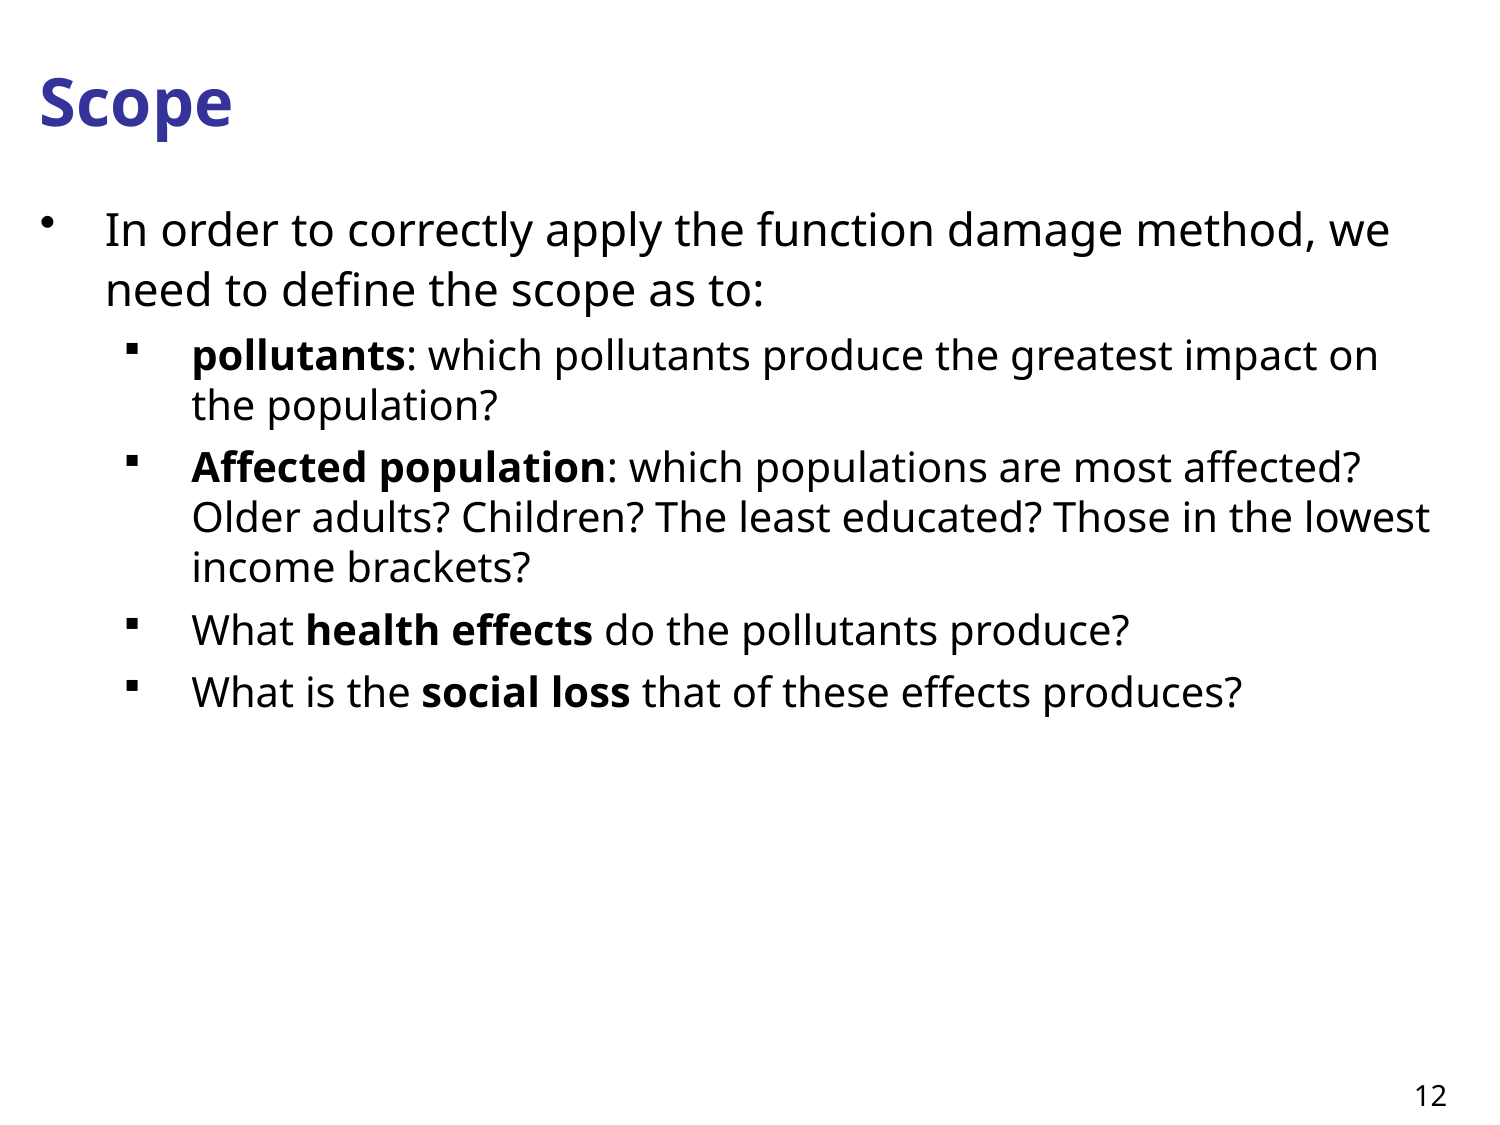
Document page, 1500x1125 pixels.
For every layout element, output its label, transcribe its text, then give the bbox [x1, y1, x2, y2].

title Scope [24, 24, 1463, 176]
slide_number 12 [1149, 1088, 1463, 1125]
list In order to correctly apply the function damage method, we need to define the scope as to: pollutants: which pollutants produce the greatest impact on the population? Affected population: which populations are most affected? Older adults? Children? The least educated? Those in the lowest income brackets? What health effects do the pollutants produce? What is the social loss that of these effects produces? [24, 187, 1463, 1088]
